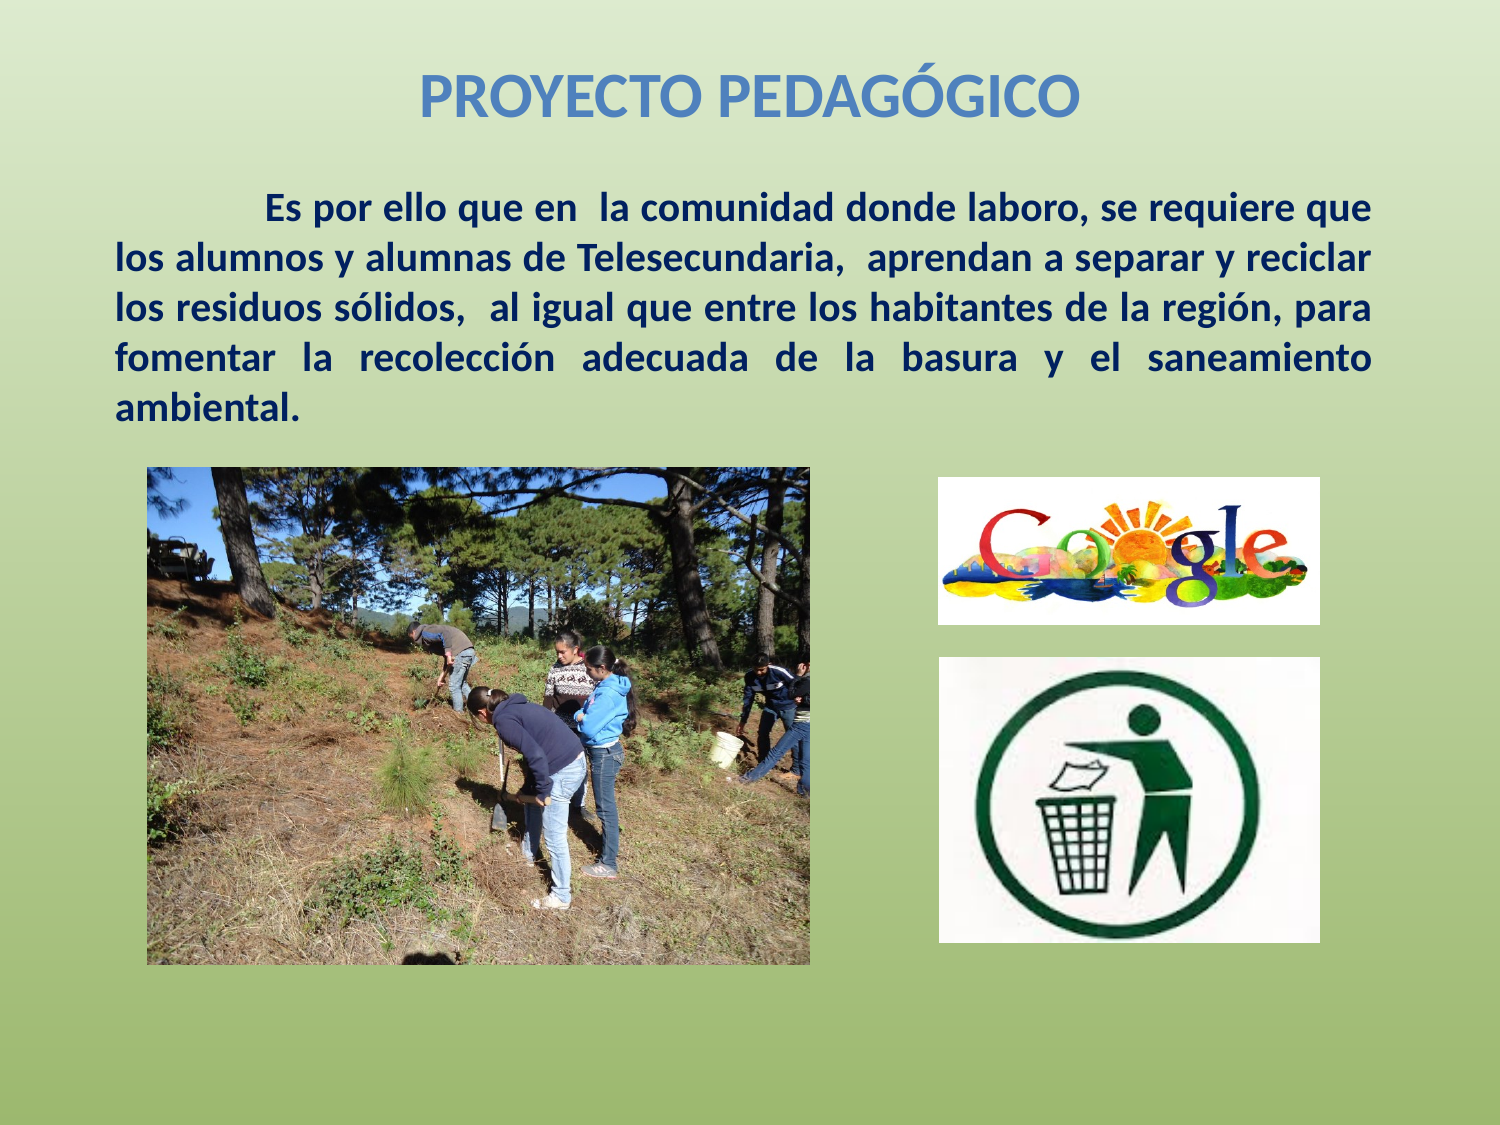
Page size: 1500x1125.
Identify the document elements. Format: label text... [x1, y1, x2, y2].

picture [147, 467, 810, 965]
text_box Es por ello que en la comunidad donde laboro, se requiere que los alumnos y alumnas de Telesecundaria, aprendan a separar y reciclar los residuos sólidos, al igual que entre los habitantes de la región, para fomentar la recolección adecuada de la basura y el saneamiento ambiental. [100, 172, 1388, 483]
picture [938, 477, 1321, 625]
title PROYECTO PEDAGÓGICO [75, 45, 1425, 233]
picture [939, 657, 1321, 943]
